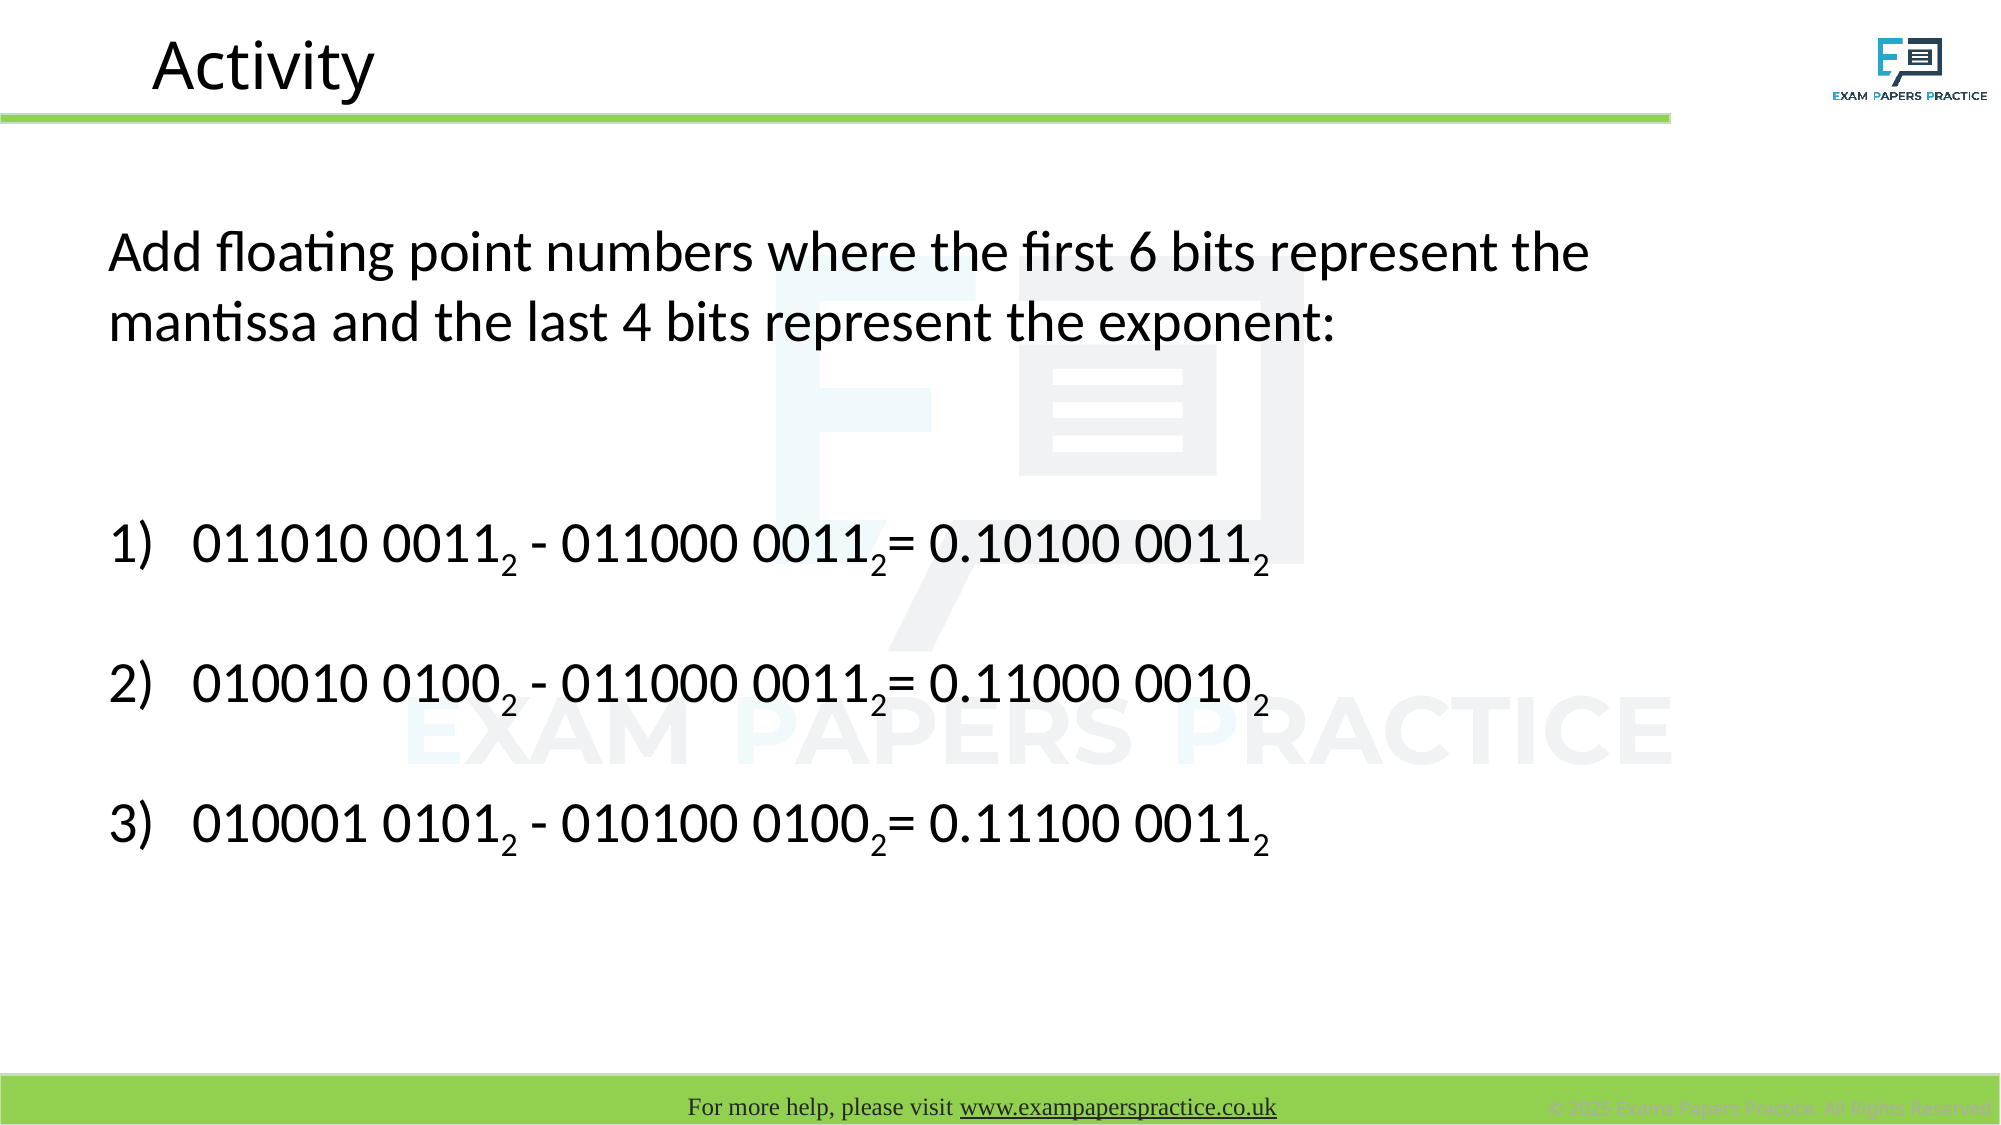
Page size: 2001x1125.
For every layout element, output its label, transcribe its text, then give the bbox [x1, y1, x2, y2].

list Add floating point numbers where the first 6 bits represent the mantissa and the last 4 bits represent the exponent: 011010 00112 - 011000 00112= 0.10100 00112 010010 01002 - 011000 00112= 0.11000 00102 010001 01012 - 010100 01002= 0.11100 00112 [93, 205, 1819, 1039]
title Activity [137, 24, 1863, 112]
